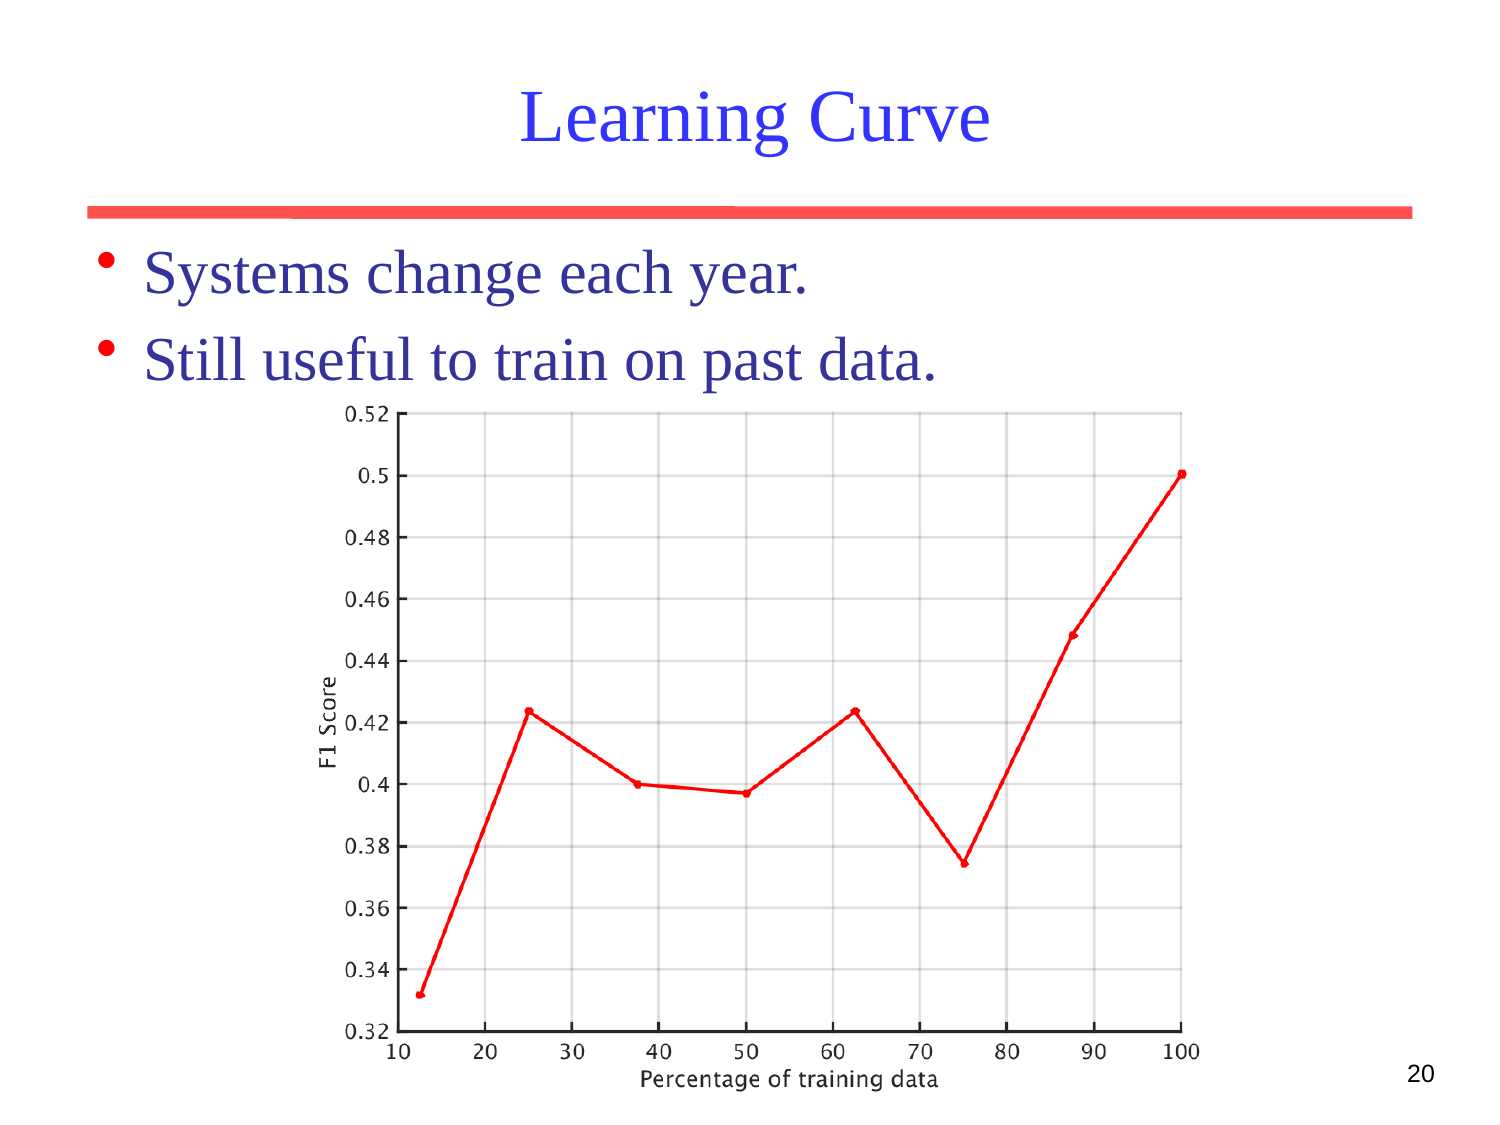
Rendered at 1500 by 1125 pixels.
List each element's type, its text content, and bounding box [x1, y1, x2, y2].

slide_number 20 [1137, 1049, 1451, 1125]
picture [266, 357, 1278, 1115]
text_box Systems change each year. Still useful to train on past data. [86, 230, 1417, 438]
text_box Learning Curve [97, 59, 1415, 164]
